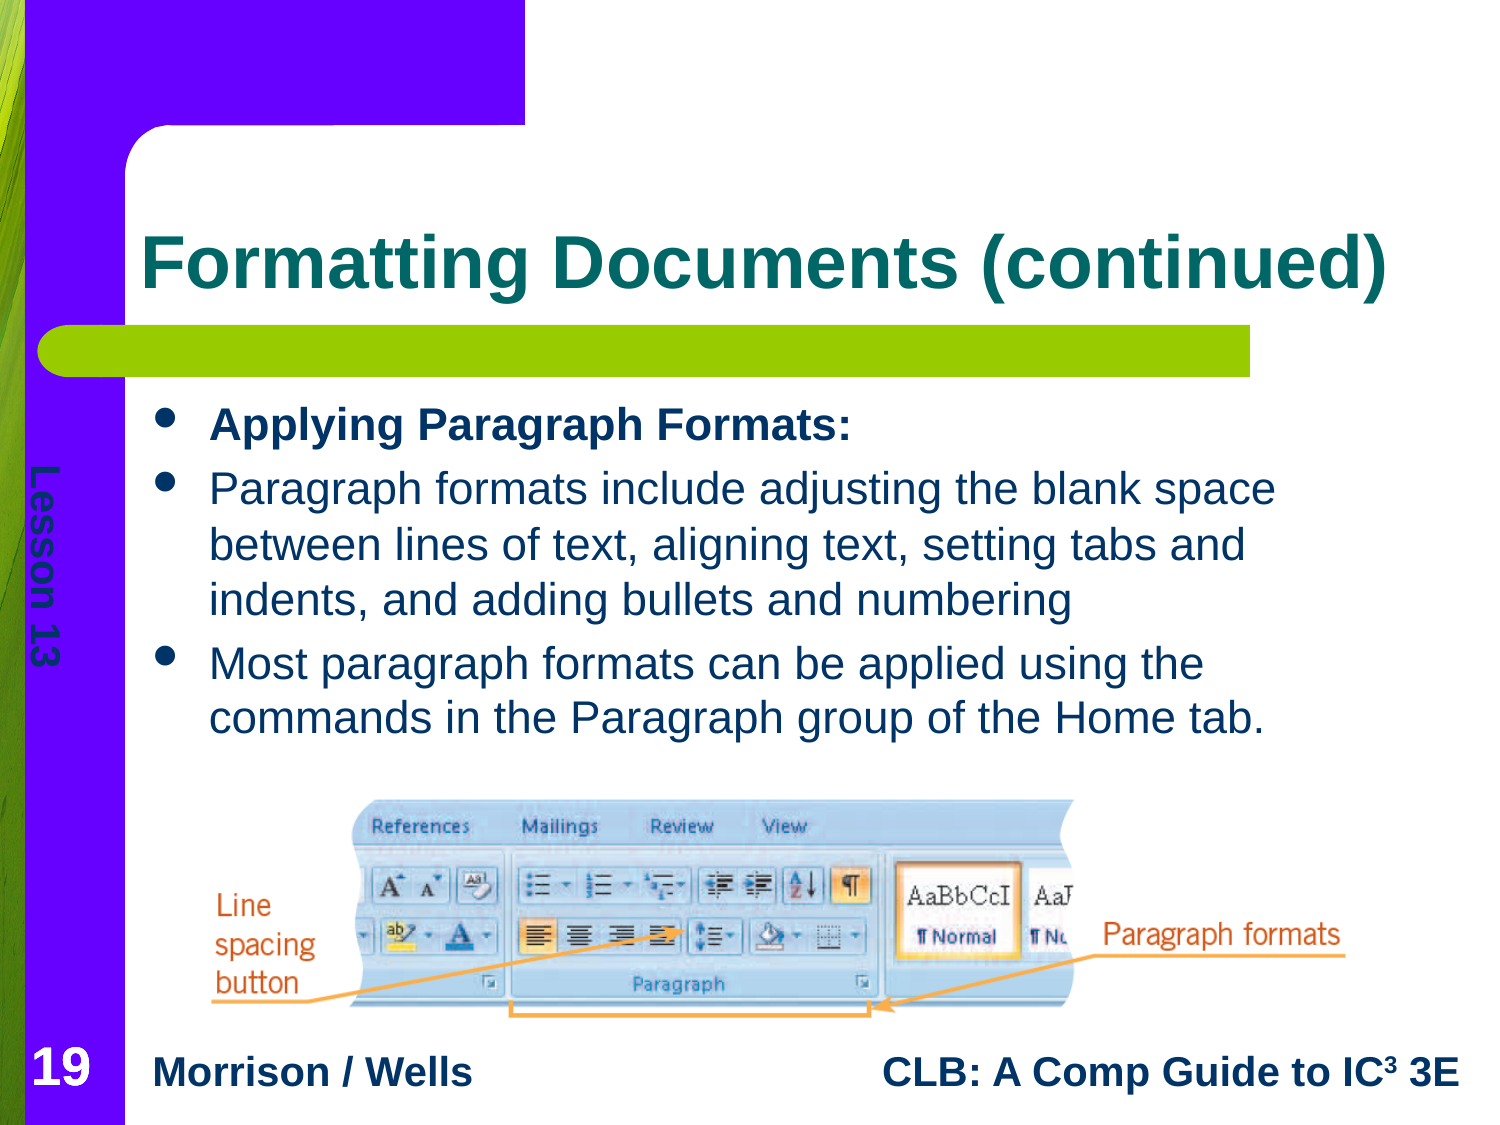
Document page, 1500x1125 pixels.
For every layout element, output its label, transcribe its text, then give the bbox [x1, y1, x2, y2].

picture [0, 0, 25, 1125]
picture [199, 787, 1351, 1027]
list Applying Paragraph Formats: Paragraph formats include adjusting the blank space between lines of text, aligning text, setting tabs and indents, and adding bullets and numbering Most paragraph formats can be applied using the commands in the Paragraph group of the Home tab. [137, 387, 1401, 1013]
title Formatting Documents (continued) [124, 124, 1426, 313]
text_box 19 [13, 1023, 111, 1105]
